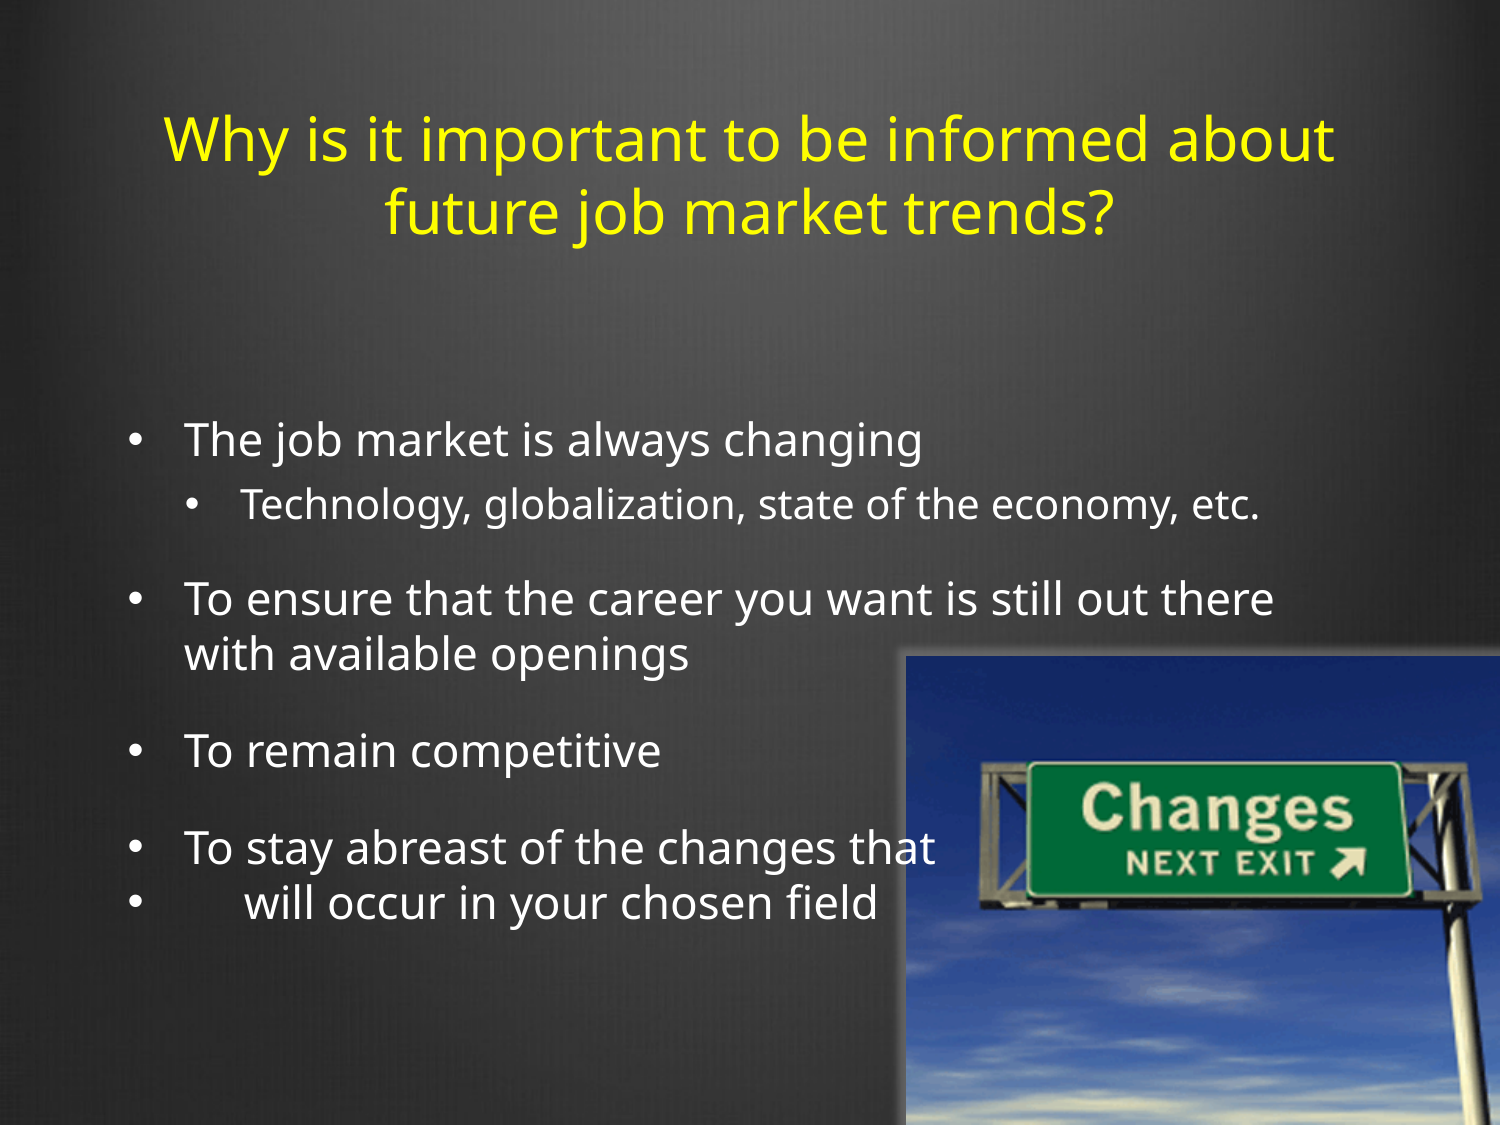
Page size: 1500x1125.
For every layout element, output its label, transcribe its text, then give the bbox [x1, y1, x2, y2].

title Why is it important to be informed about future job market trends? [112, 19, 1388, 255]
picture [906, 656, 1500, 1125]
list The job market is always changing Technology, globalization, state of the economy, etc. To ensure that the career you want is still out there with available openings To remain competitive To stay abreast of the changes that will occur in your chosen field [112, 306, 1388, 1005]
